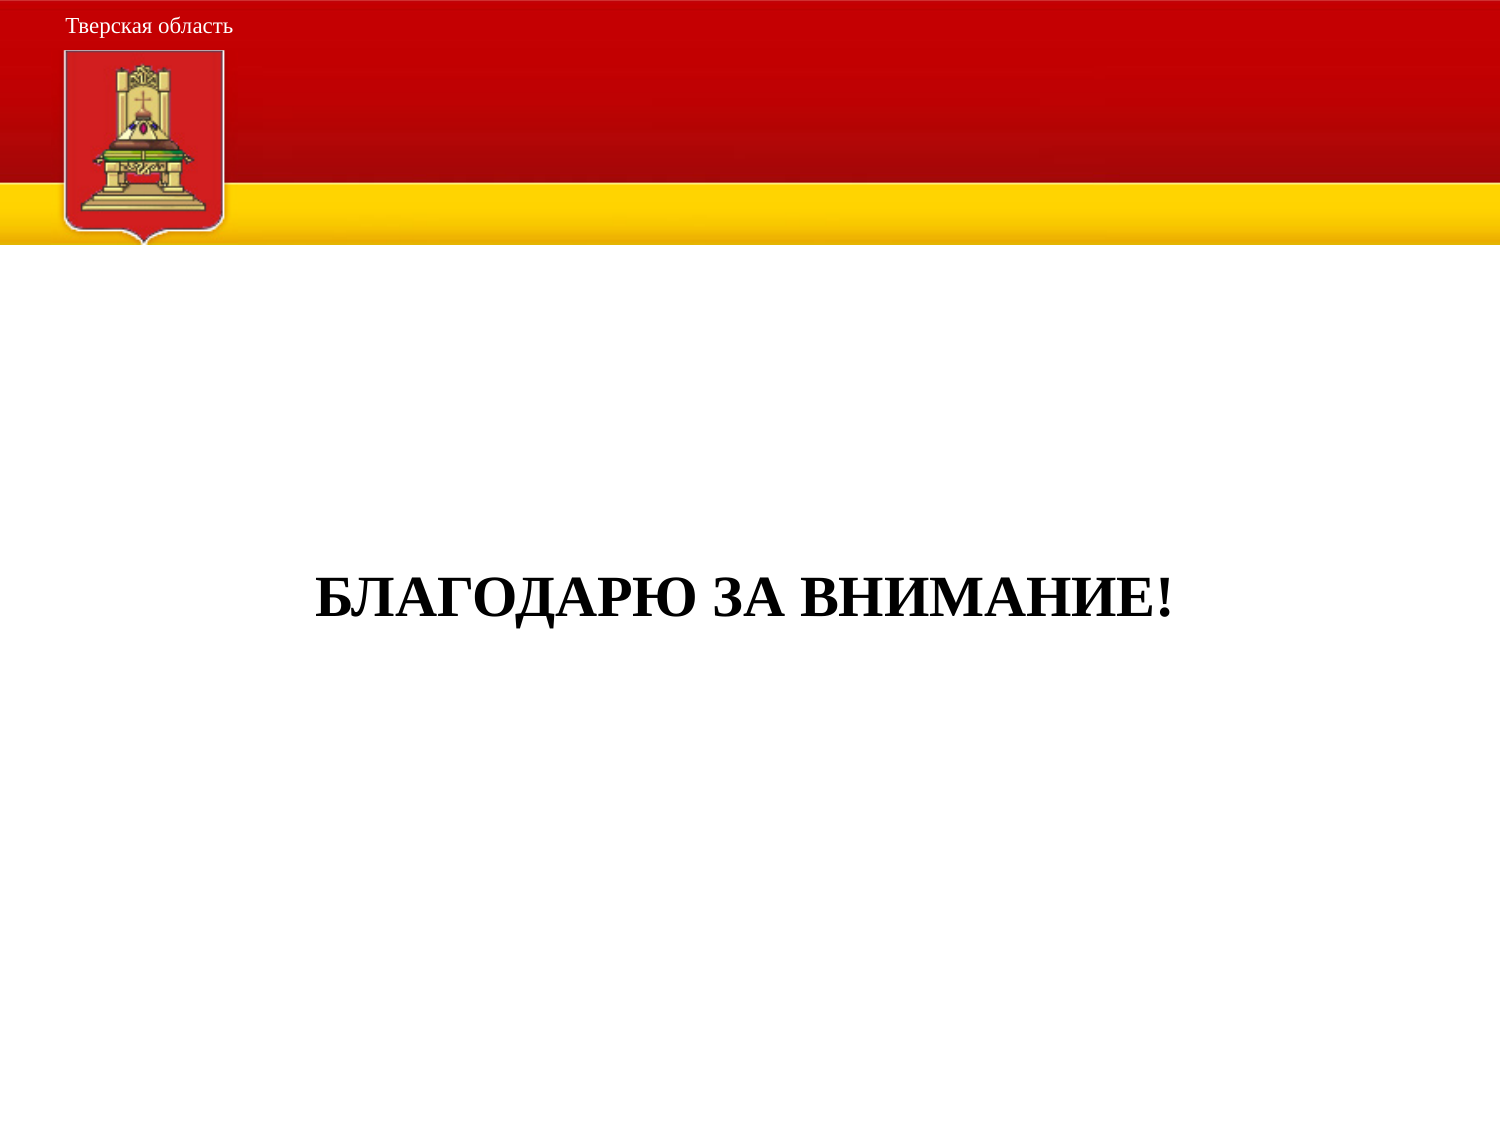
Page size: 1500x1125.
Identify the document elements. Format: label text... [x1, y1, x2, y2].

text_box БЛАГОДАРЮ ЗА ВНИМАНИЕ! [0, 550, 1500, 636]
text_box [0, 0, 1500, 245]
